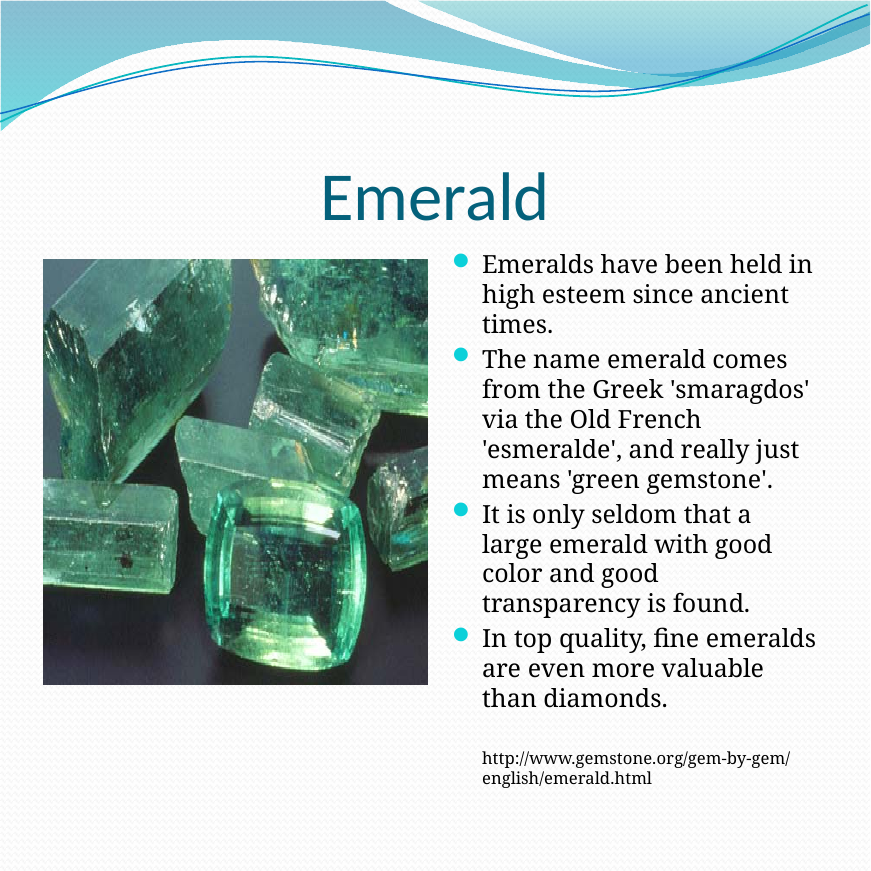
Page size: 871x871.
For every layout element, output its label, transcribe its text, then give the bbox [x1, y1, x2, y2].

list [43, 259, 429, 686]
list Emeralds have been held in high esteem since ancient times. The name emerald comes from the Greek 'smaragdos' via the Old French 'esmeralde', and really just means 'green gemstone'. It is only seldom that a large emerald with good color and good transparency is found. In top quality, fine emeralds are even more valuable than diamonds. http://www.gemstone.org/gem-by-gem/english/emerald.html [442, 243, 827, 807]
title Emerald [43, 89, 827, 235]
